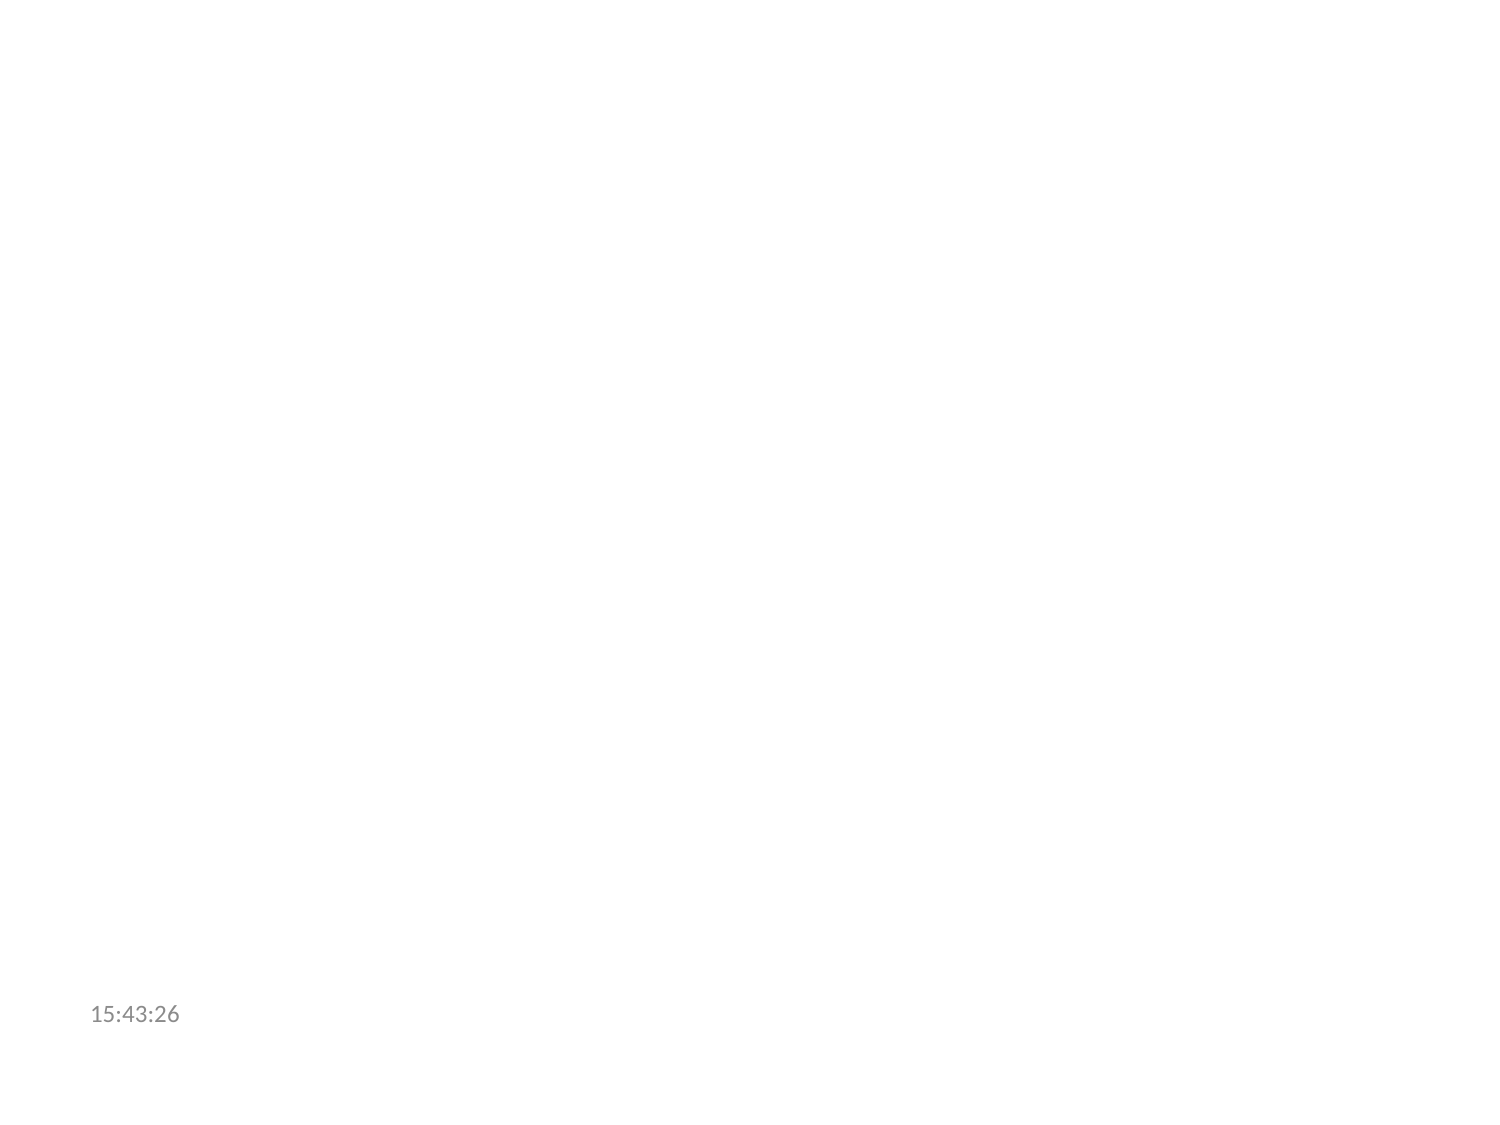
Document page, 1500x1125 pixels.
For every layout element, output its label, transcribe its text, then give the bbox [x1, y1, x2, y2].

text_box 15:35:09 [75, 982, 425, 1043]
